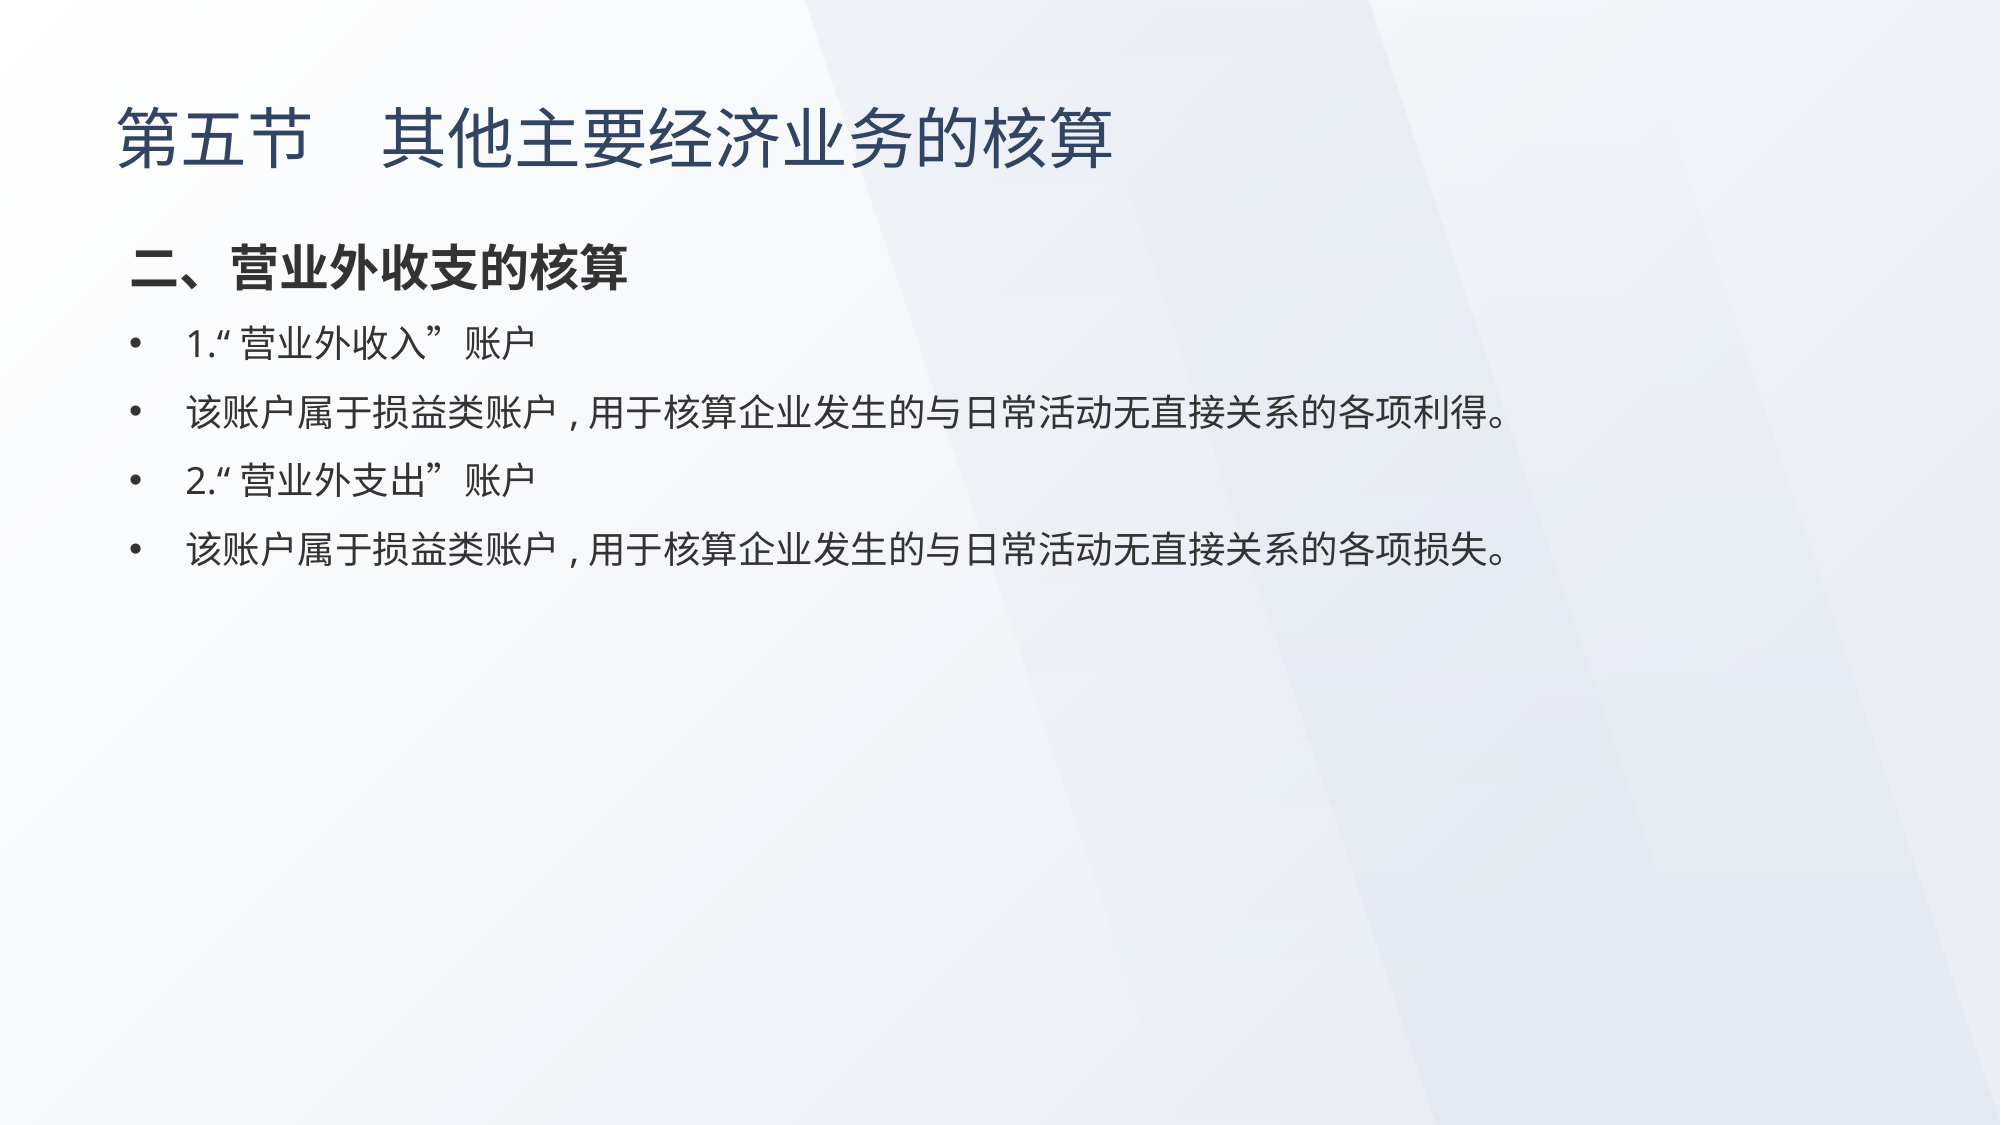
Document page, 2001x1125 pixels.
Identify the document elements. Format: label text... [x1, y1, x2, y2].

text_box 二、营业外收支的核算 1.“营业外收入”账户 该账户属于损益类账户,用于核算企业发生的与日常活动无直接关系的各项利得。 2.“营业外支出”账户 该账户属于损益类账户,用于核算企业发生的与日常活动无直接关系的各项损失。 [114, 213, 1886, 1013]
title 第五节 其他主要经济业务的核算 [114, 59, 1886, 178]
